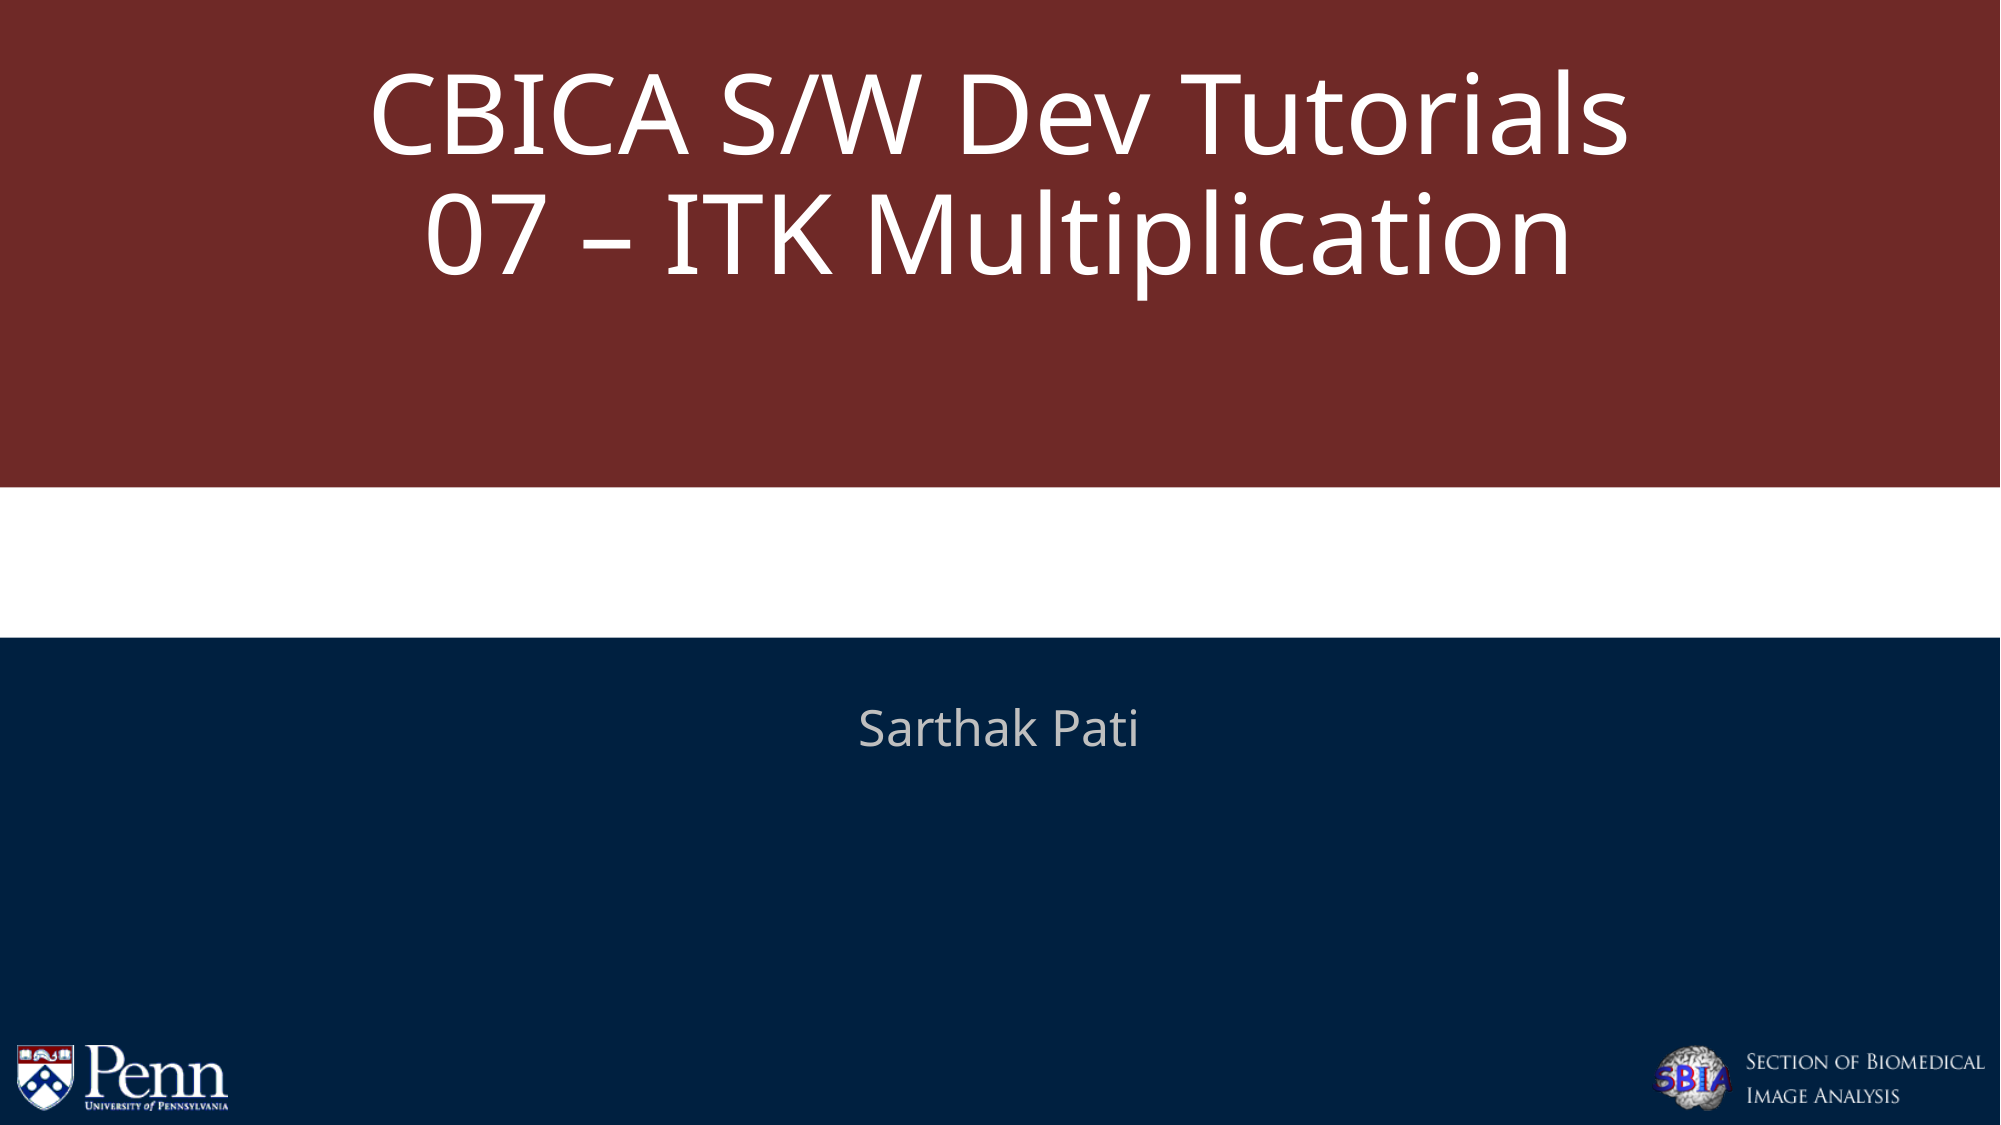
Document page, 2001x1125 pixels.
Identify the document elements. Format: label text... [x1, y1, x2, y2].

subtitle Sarthak Pati [249, 696, 1750, 968]
title CBICA S/W Dev Tutorials 07 – ITK Multiplication [249, 48, 1750, 440]
picture [17, 1045, 228, 1111]
picture [1652, 1044, 1985, 1112]
